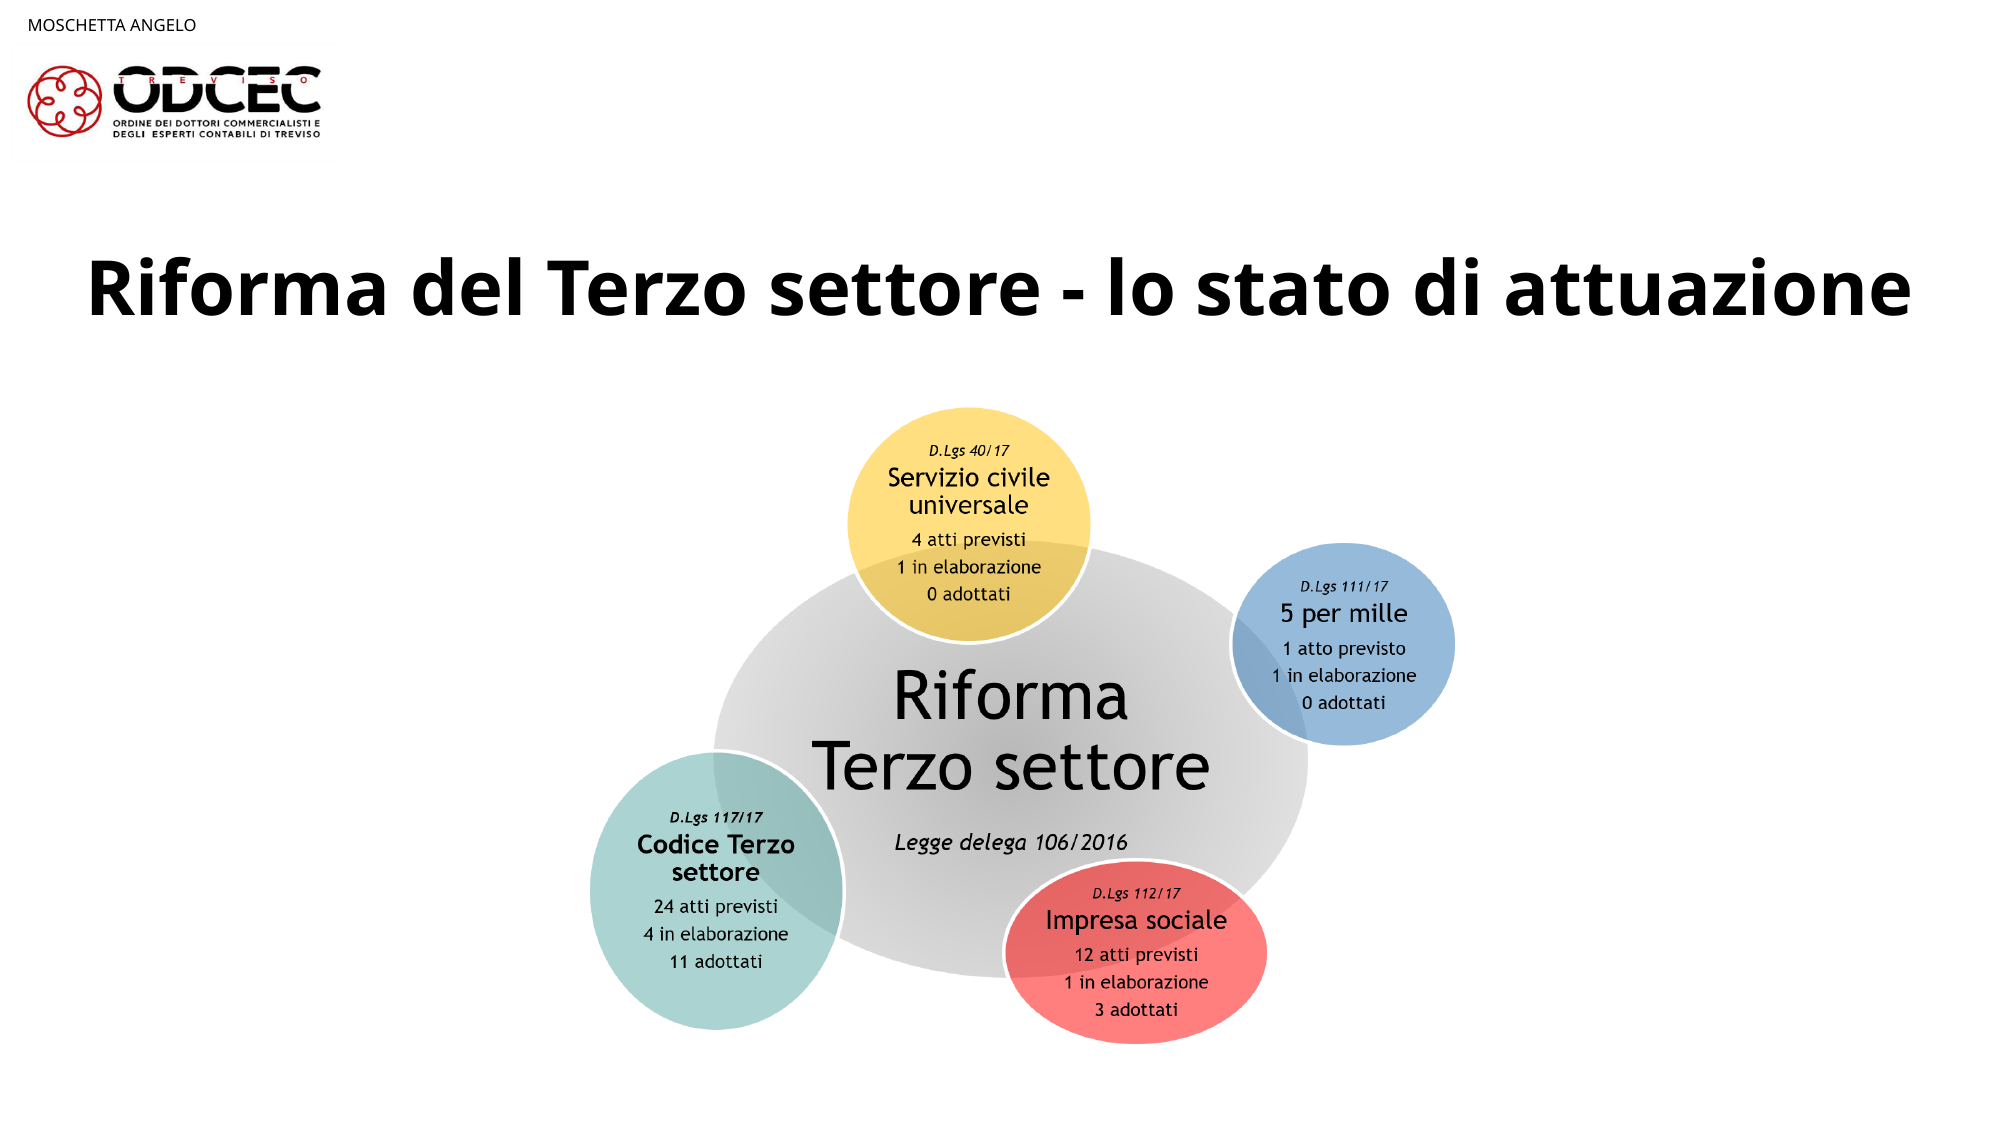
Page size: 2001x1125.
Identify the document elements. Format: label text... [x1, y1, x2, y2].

text_box Riforma del Terzo settore - lo stato di attuazione [56, 202, 1944, 380]
picture [487, 379, 1513, 1054]
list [12, 44, 339, 161]
title MOSCHETTA ANGELO [12, 3, 339, 44]
